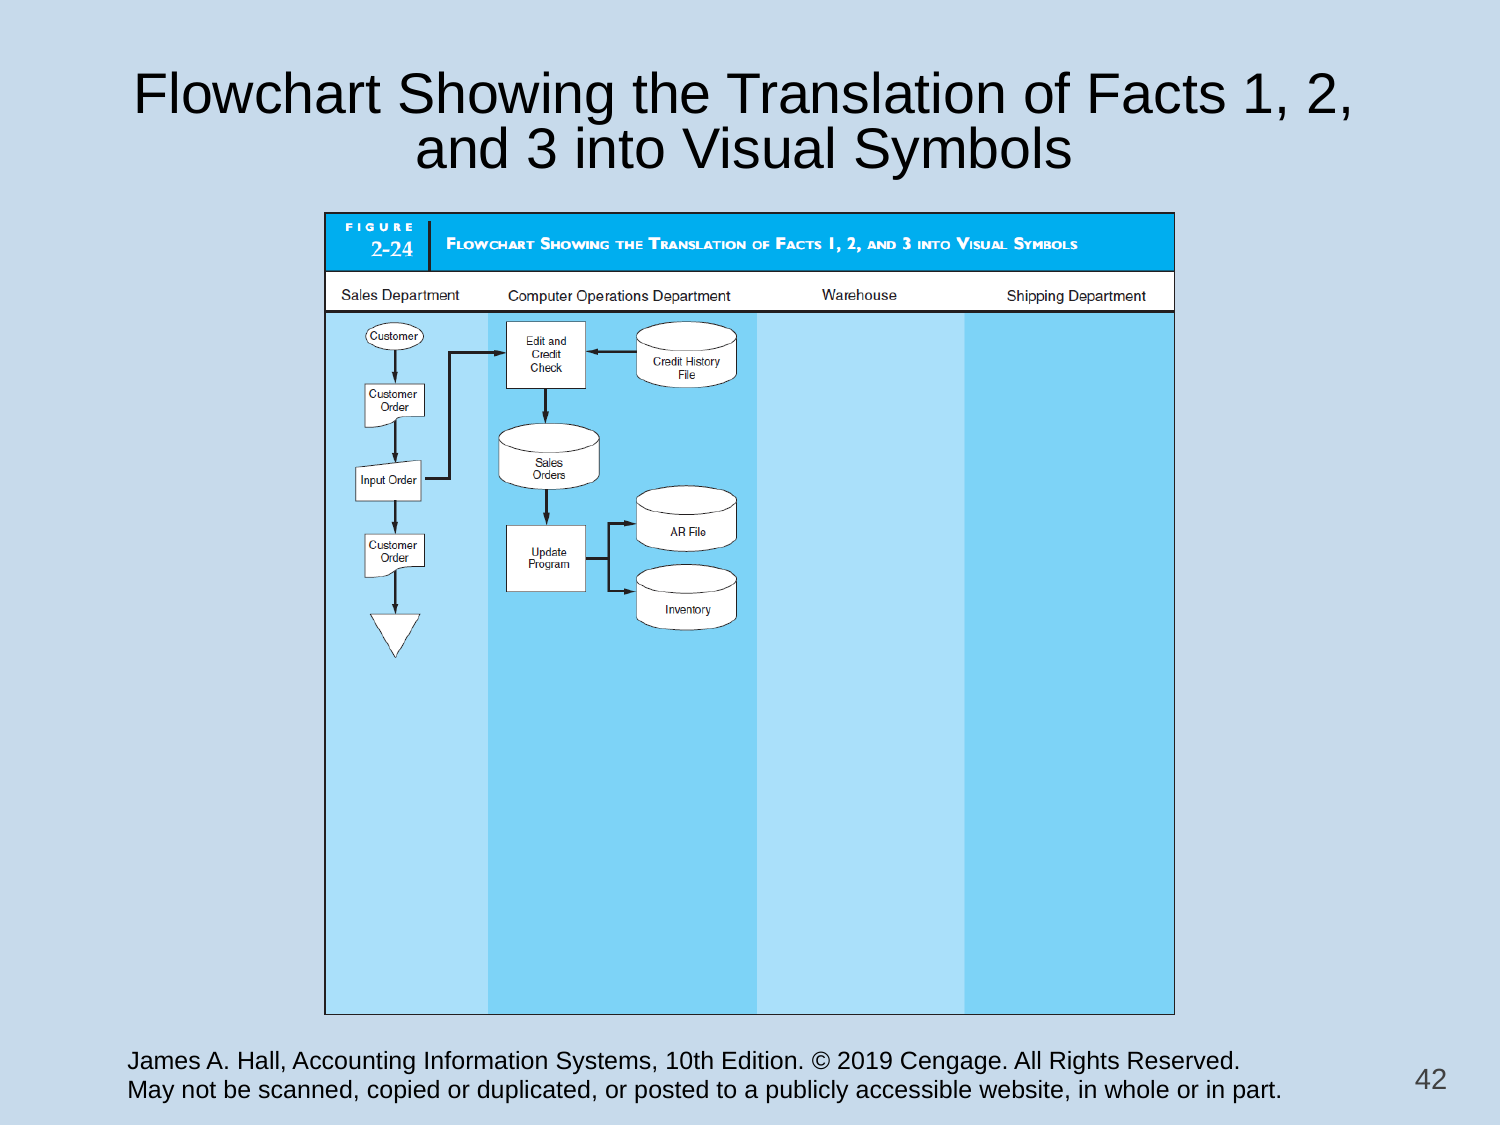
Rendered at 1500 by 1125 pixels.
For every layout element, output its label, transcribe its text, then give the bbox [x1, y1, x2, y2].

title Flowchart Showing the Translation of Facts 1, 2, and 3 into Visual Symbols [69, 62, 1420, 188]
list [324, 212, 1175, 1015]
slide_number 42 [1400, 1052, 1488, 1113]
